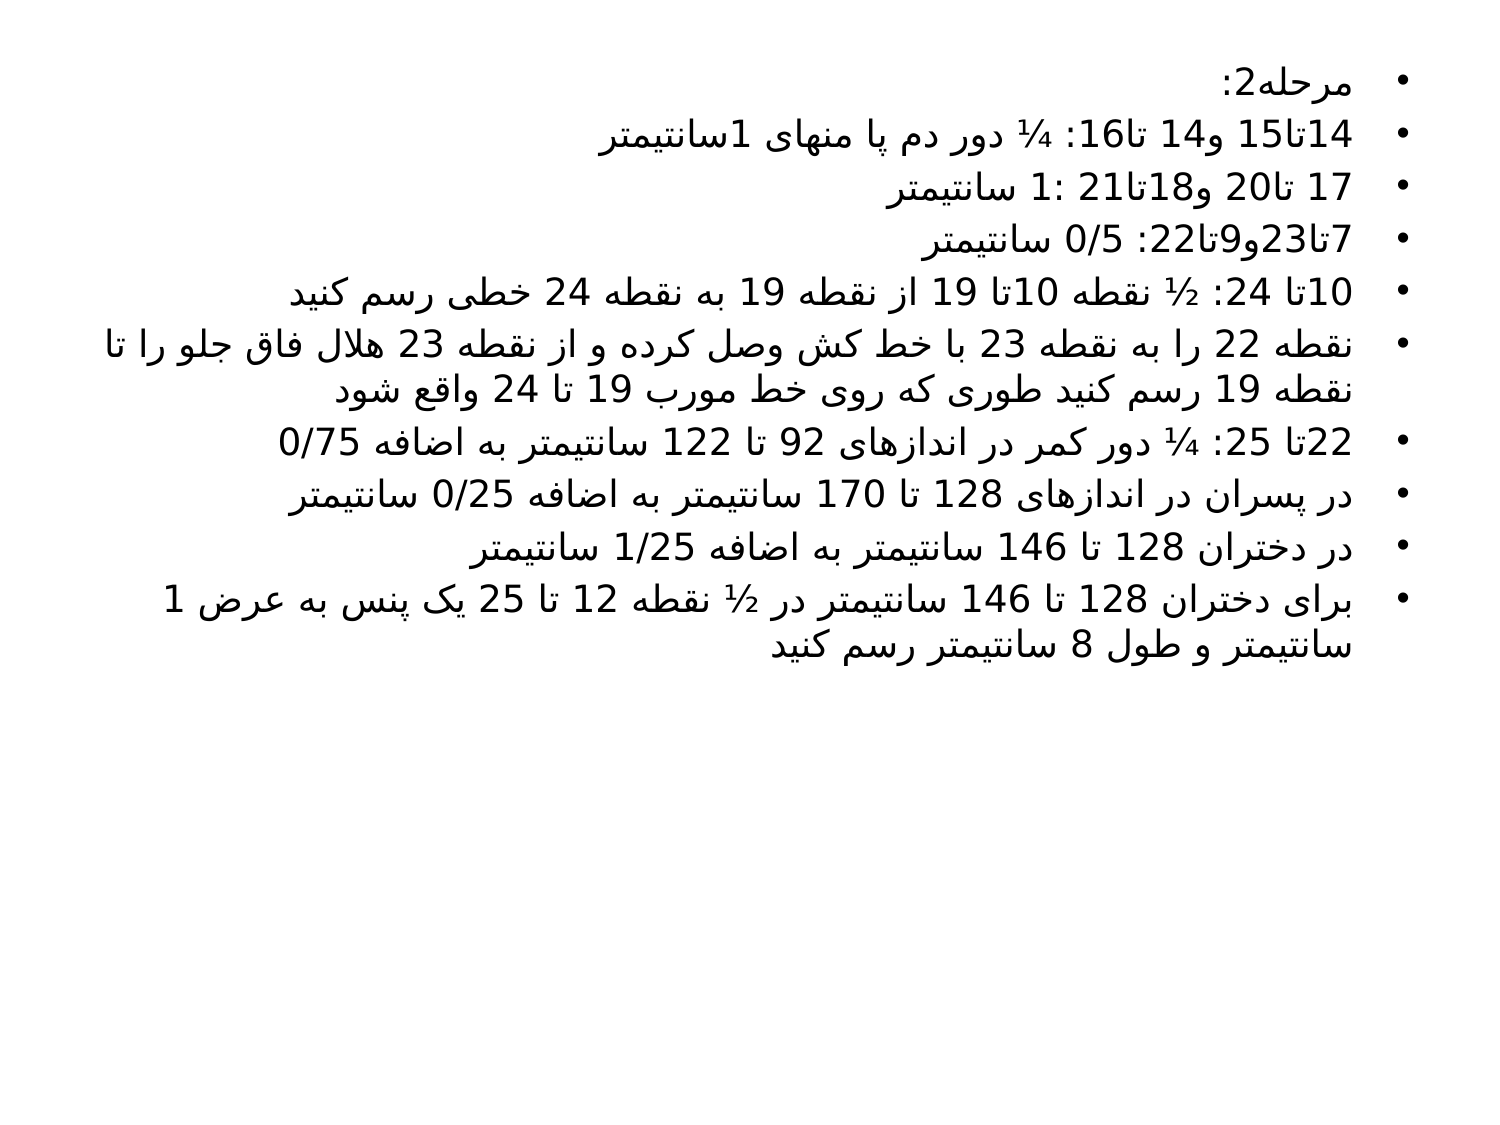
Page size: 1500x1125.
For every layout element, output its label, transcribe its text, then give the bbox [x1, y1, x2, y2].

list مرحله2: 14تا15 و14 تا16: ¼ دور دم پا منهای 1سانتیمتر 17 تا20 و18تا21 :1 سانتیمتر 7تا23و9تا22: 0/5 سانتیمتر 10تا 24: ½ نقطه 10تا 19 از نقطه 19 به نقطه 24 خطی رسم کنید نقطه 22 را به نقطه 23 با خط کش وصل کرده و از نقطه 23 هلال فاق جلو را تا نقطه 19 رسم کنید طوری که روی خط مورب 19 تا 24 واقع شود 22تا 25: ¼ دور کمر در اندازهای 92 تا 122 سانتیمتر به اضافه 0/75 در پسران در اندازهای 128 تا 170 سانتیمتر به اضافه 0/25 سانتیمتر در دختران 128 تا 146 سانتیمتر به اضافه 1/25 سانتیمتر برای دختران 128 تا 146 سانتیمتر در ½ نقطه 12 تا 25 یک پنس به عرض 1 سانتیمتر و طول 8 سانتیمتر رسم کنید [75, 50, 1425, 1088]
